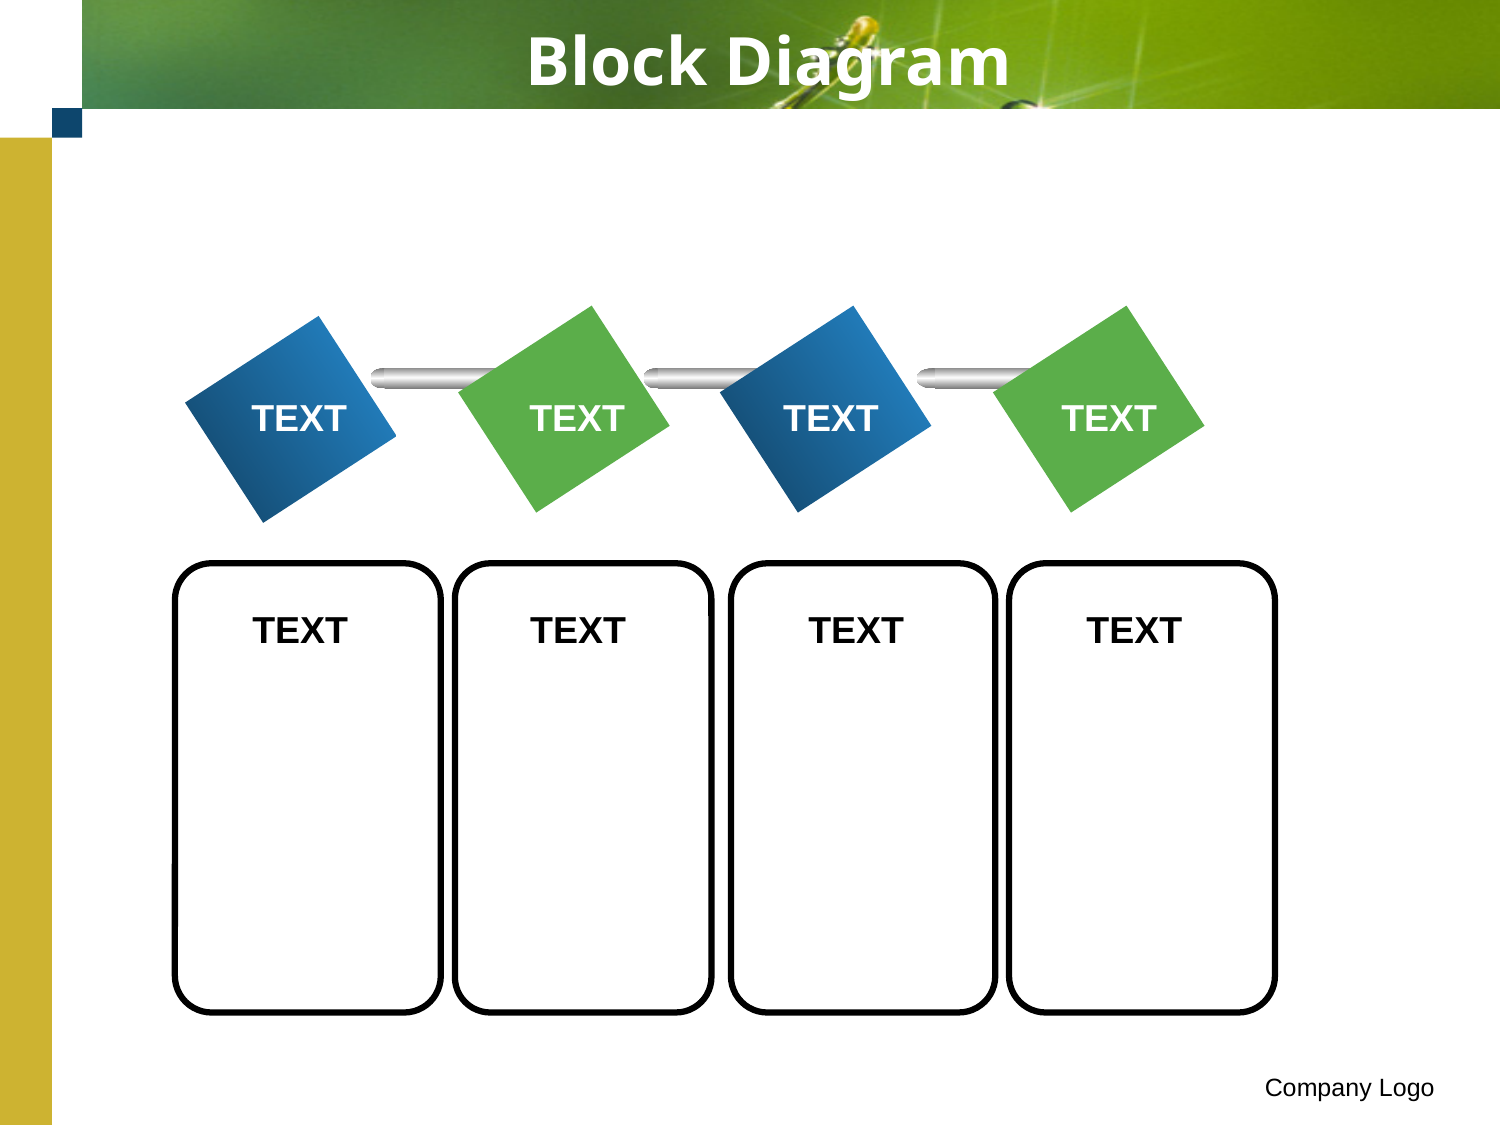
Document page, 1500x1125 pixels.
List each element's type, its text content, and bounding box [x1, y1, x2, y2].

text_box [730, 563, 996, 1013]
footer Company Logo [975, 1064, 1450, 1113]
title Block Diagram [87, 12, 1450, 105]
text_box TEXT [515, 598, 642, 659]
text_box [1009, 563, 1275, 1013]
text_box [454, 563, 712, 1013]
picture [82, 0, 1500, 109]
text_box TEXT [793, 598, 920, 659]
text_box [174, 563, 441, 1013]
text_box TEXT [1071, 598, 1198, 659]
text_box TEXT [237, 598, 364, 659]
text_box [211, 337, 1179, 492]
